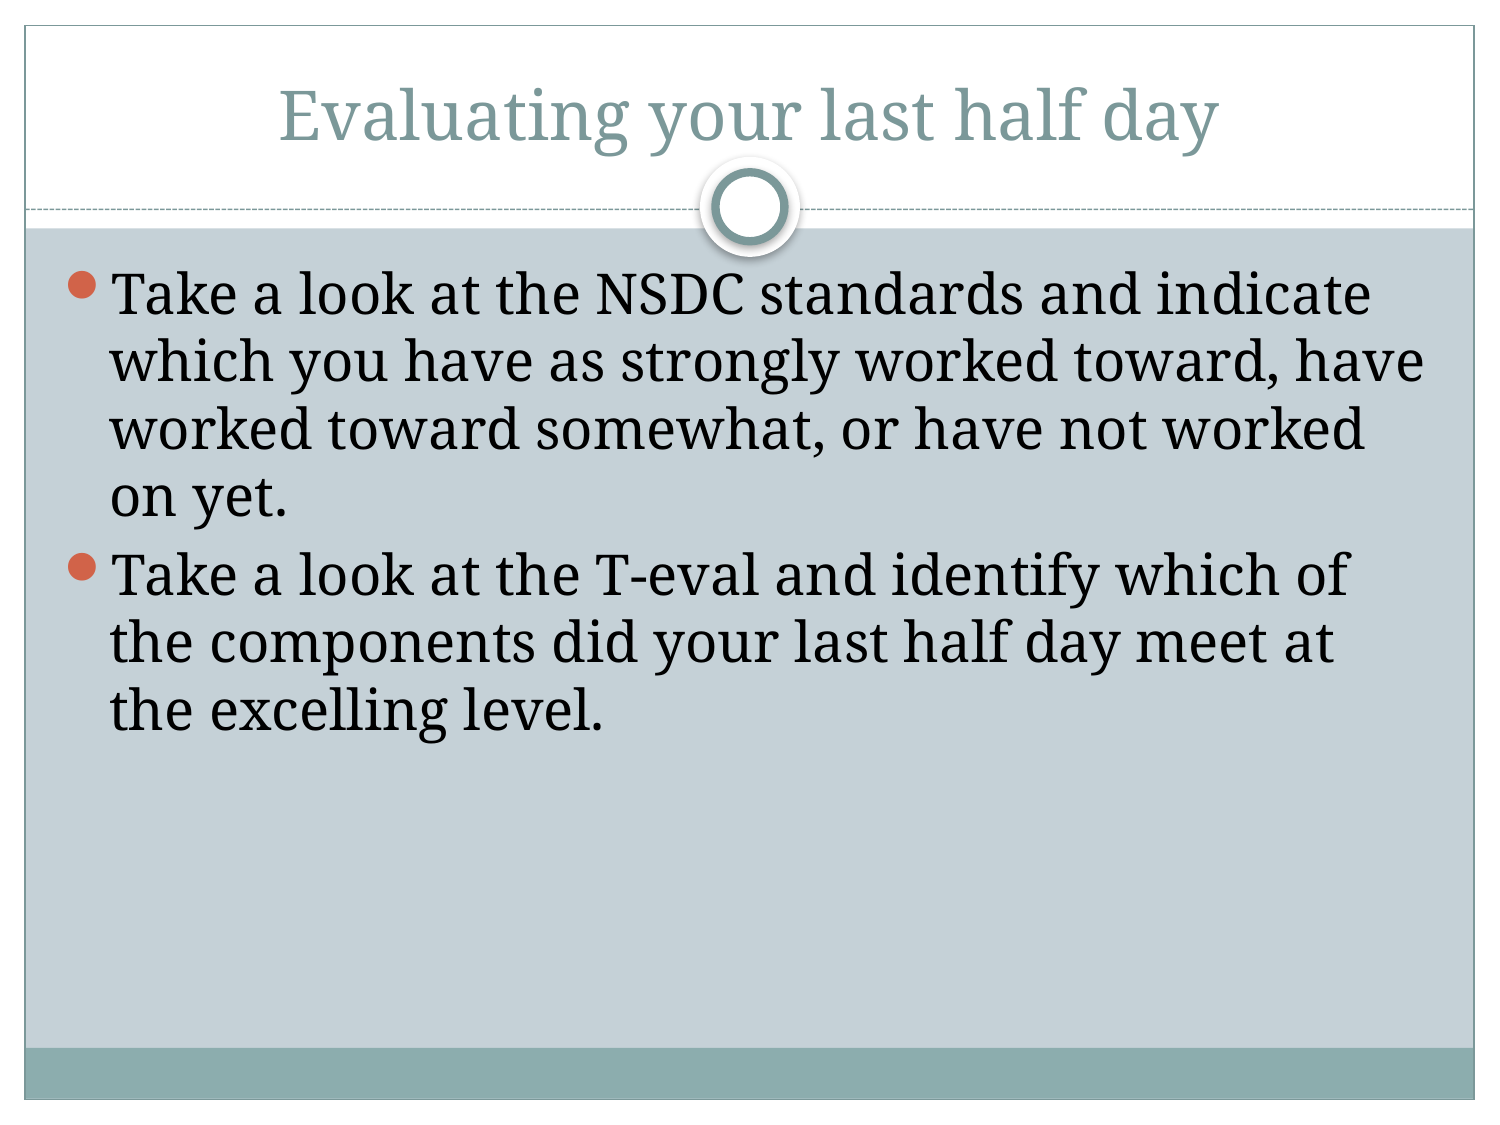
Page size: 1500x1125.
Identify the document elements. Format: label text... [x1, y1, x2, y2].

title Evaluating your last half day [49, 37, 1450, 162]
list Take a look at the NSDC standards and indicate which you have as strongly worked toward, have worked toward somewhat, or have not worked on yet. Take a look at the T-eval and identify which of the components did your last half day meet at the excelling level. [49, 250, 1445, 1001]
